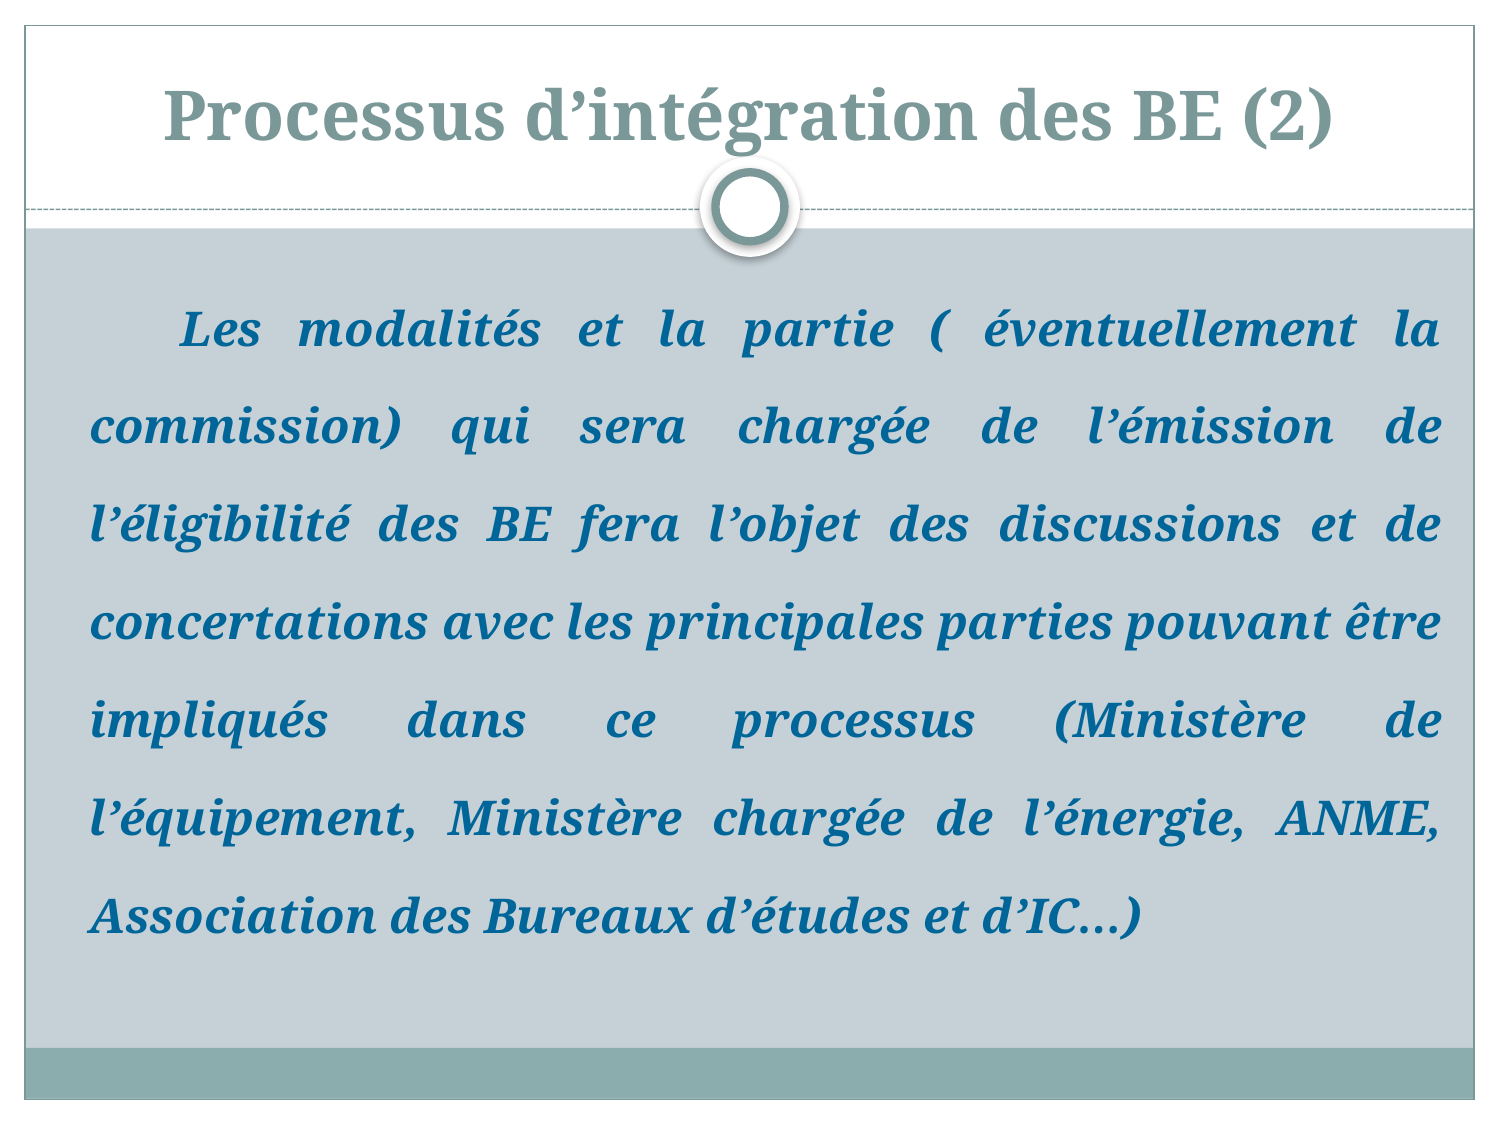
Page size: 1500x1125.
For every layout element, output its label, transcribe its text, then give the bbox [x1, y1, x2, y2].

list Les modalités et la partie ( éventuellement la commission) qui sera chargée de l’émission de l’éligibilité des BE fera l’objet des discussions et de concertations avec les principales parties pouvant être impliqués dans ce processus (Ministère de l’équipement, Ministère chargée de l’énergie, ANME, Association des Bureaux d’études et d’IC…) [29, 250, 1459, 1071]
title Processus d’intégration des BE (2) [49, 37, 1450, 162]
